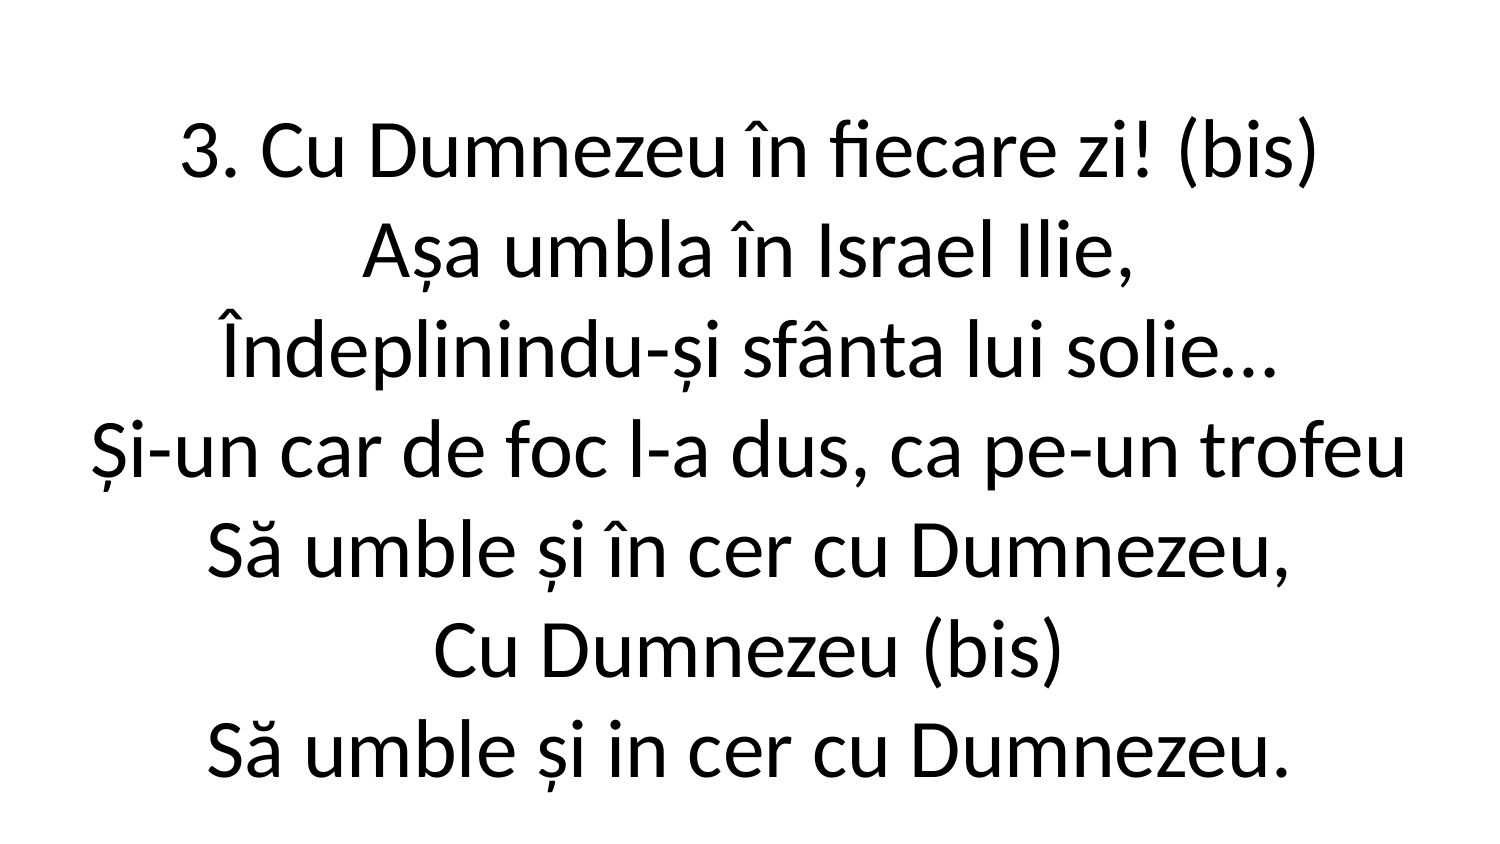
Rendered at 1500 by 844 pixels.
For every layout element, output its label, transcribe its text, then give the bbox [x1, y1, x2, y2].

text_box 3. Cu Dumnezeu în fiecare zi! (bis) Așa umbla în Israel Ilie, Îndeplinindu-și sfânta lui solie… Și-un car de foc l-a dus, ca pe-un trofeu Să umble și în cer cu Dumnezeu, Cu Dumnezeu (bis) Să umble și in cer cu Dumnezeu. [76, 42, 1424, 802]
